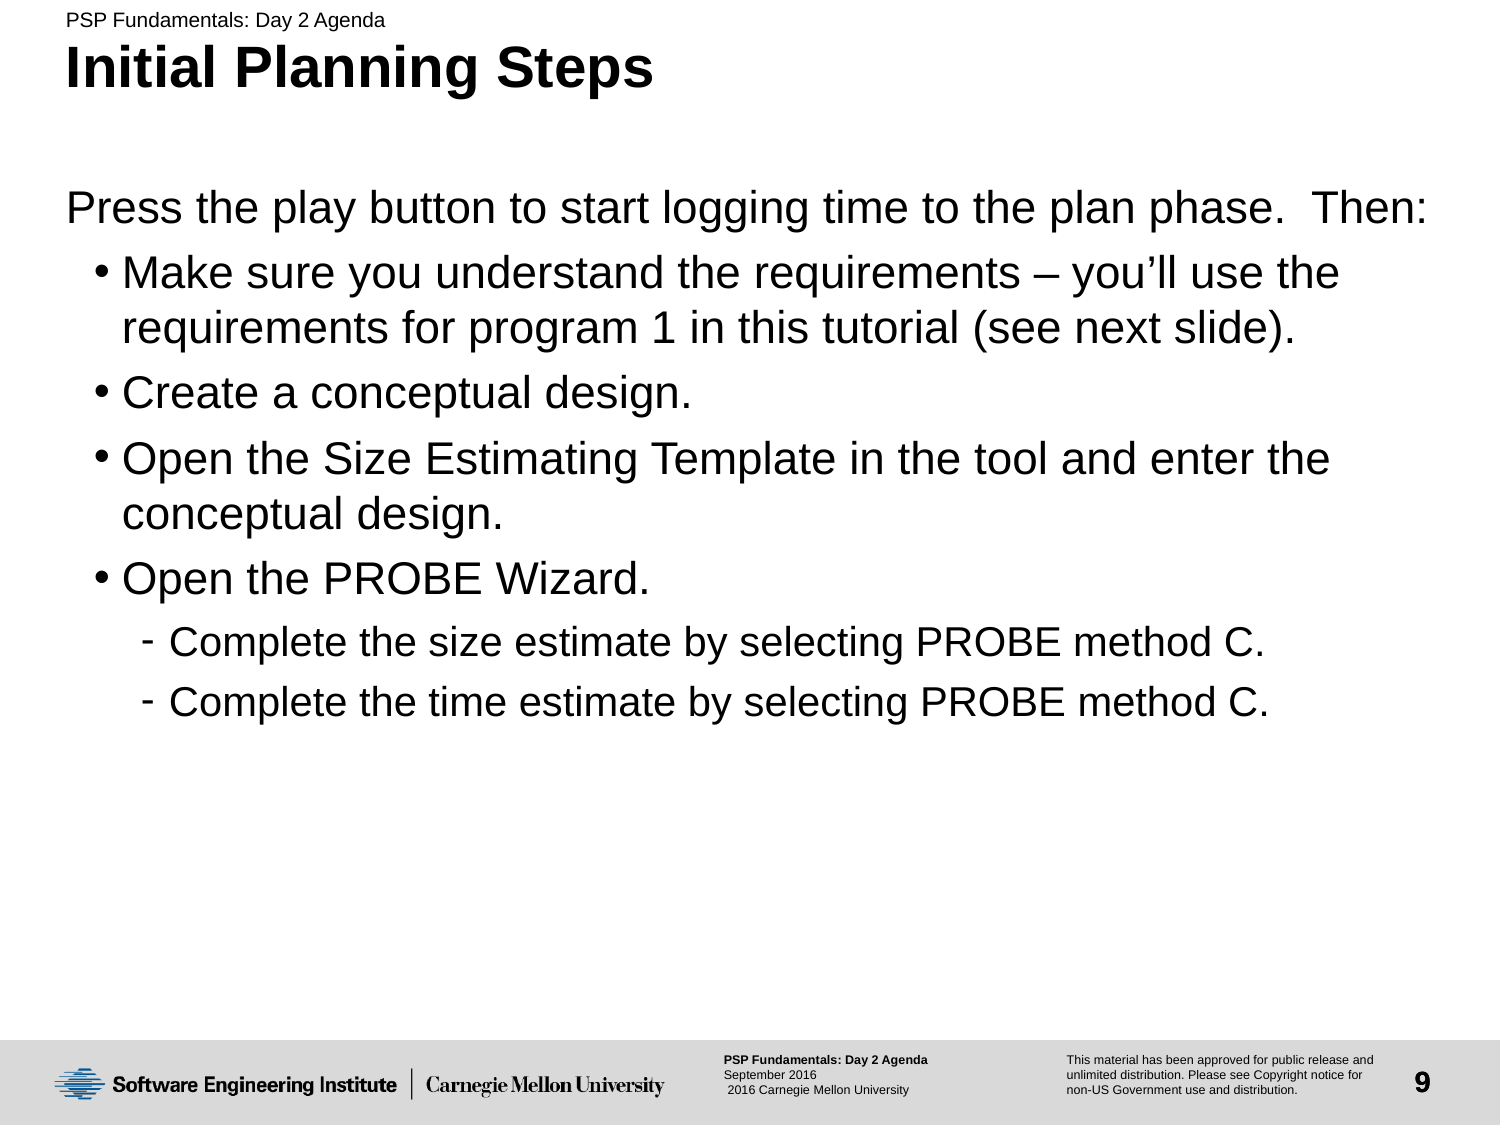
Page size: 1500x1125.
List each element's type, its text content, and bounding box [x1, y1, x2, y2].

picture [46, 1061, 673, 1104]
list Press the play button to start logging time to the plan phase. Then: Make sure you understand the requirements – you’ll use the requirements for program 1 in this tutorial (see next slide). Create a conceptual design. Open the Size Estimating Template in the tool and enter the conceptual design. Open the PROBE Wizard. Complete the size estimate by selecting PROBE method C. Complete the time estimate by selecting PROBE method C. [65, 177, 1431, 1000]
title Initial Planning Steps [65, 37, 1430, 148]
